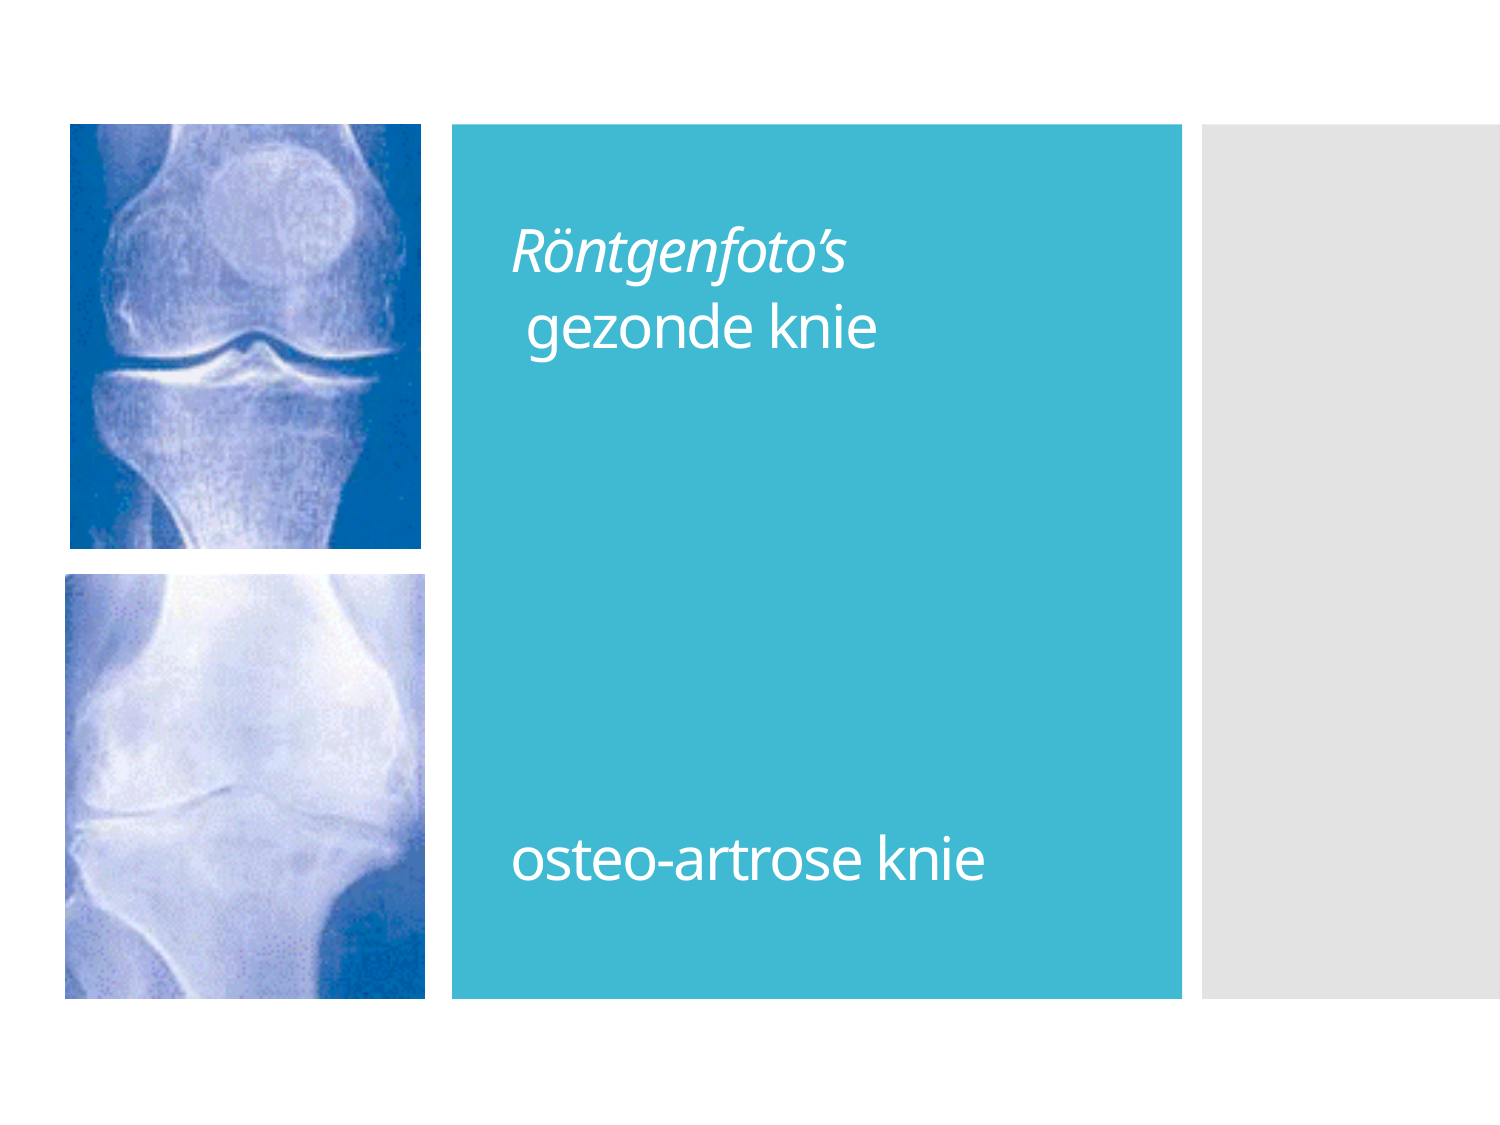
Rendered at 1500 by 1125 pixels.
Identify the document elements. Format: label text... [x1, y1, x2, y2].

text_box Röntgenfoto’s gezonde knie osteo-artrose knie [495, 212, 1134, 969]
picture [69, 124, 421, 549]
text_box [451, 124, 1183, 1000]
text_box [1201, 124, 1500, 1000]
text_box [0, 0, 1500, 1125]
picture [64, 574, 425, 1000]
